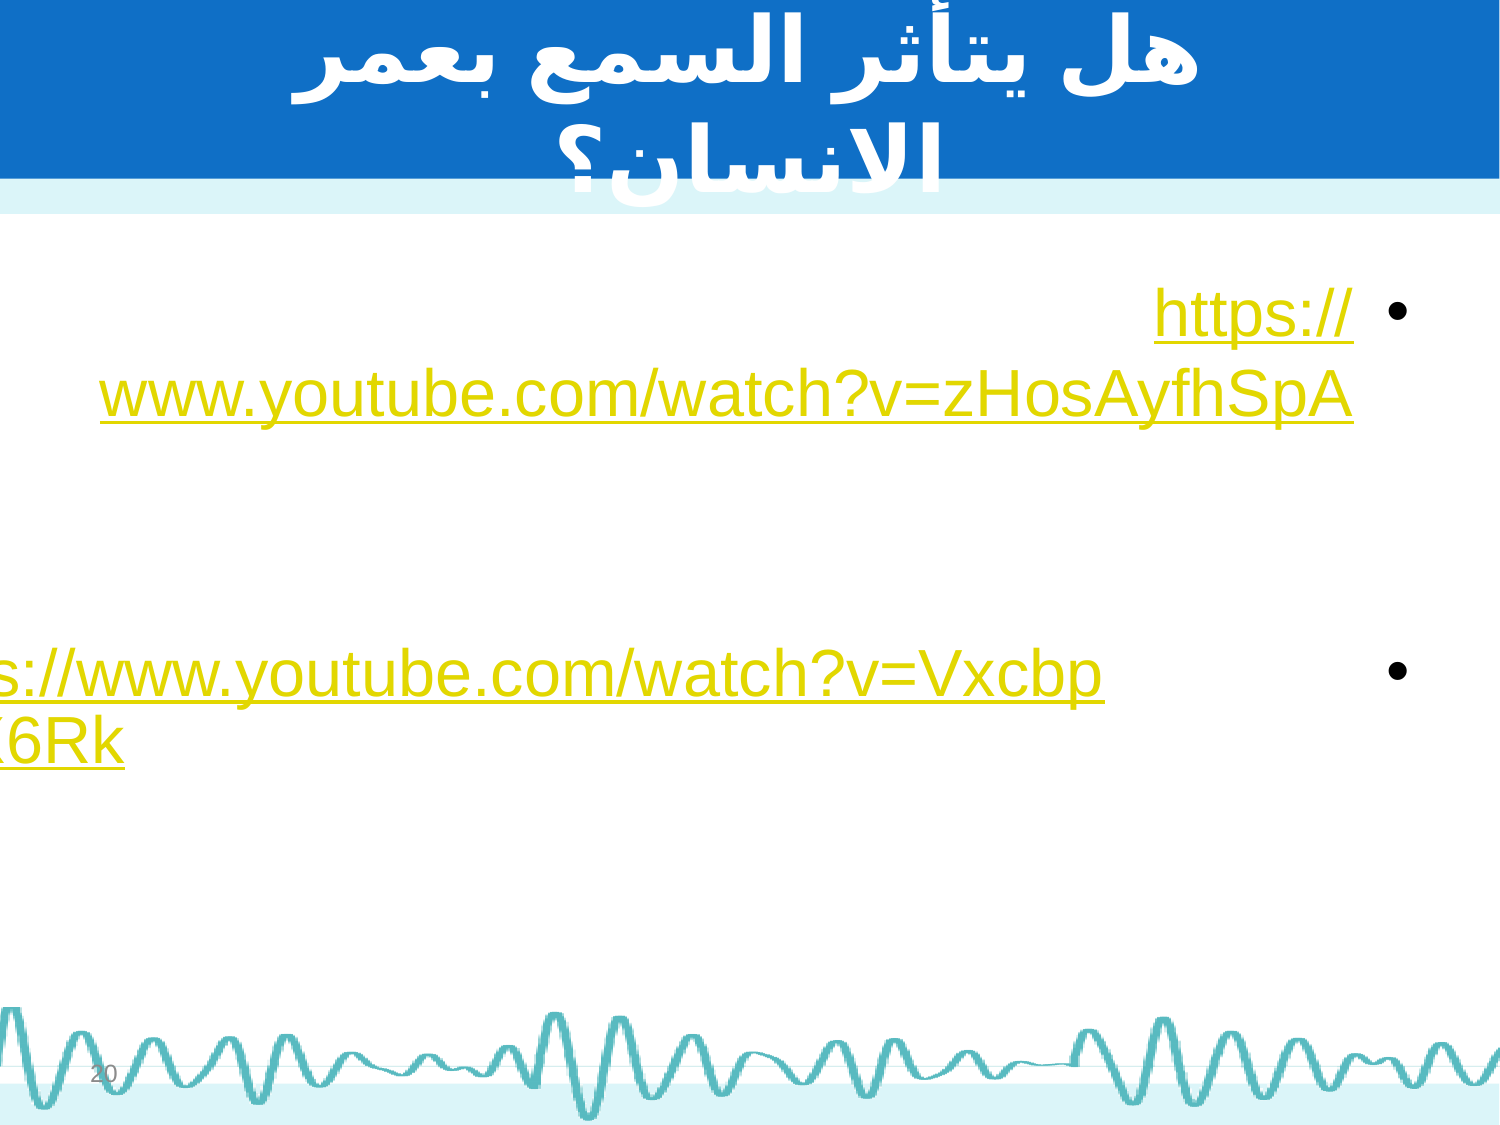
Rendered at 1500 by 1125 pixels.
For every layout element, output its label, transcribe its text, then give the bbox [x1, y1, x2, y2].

list https://www.youtube.com/watch?v=zHosAyfhSpA https://www.youtube.com/watch?v=VxcbppCX6Rk [75, 262, 1425, 1005]
slide_number 20 [75, 1042, 425, 1103]
title هل يتأثر السمع بعمر الانسان؟ [75, 7, 1425, 195]
